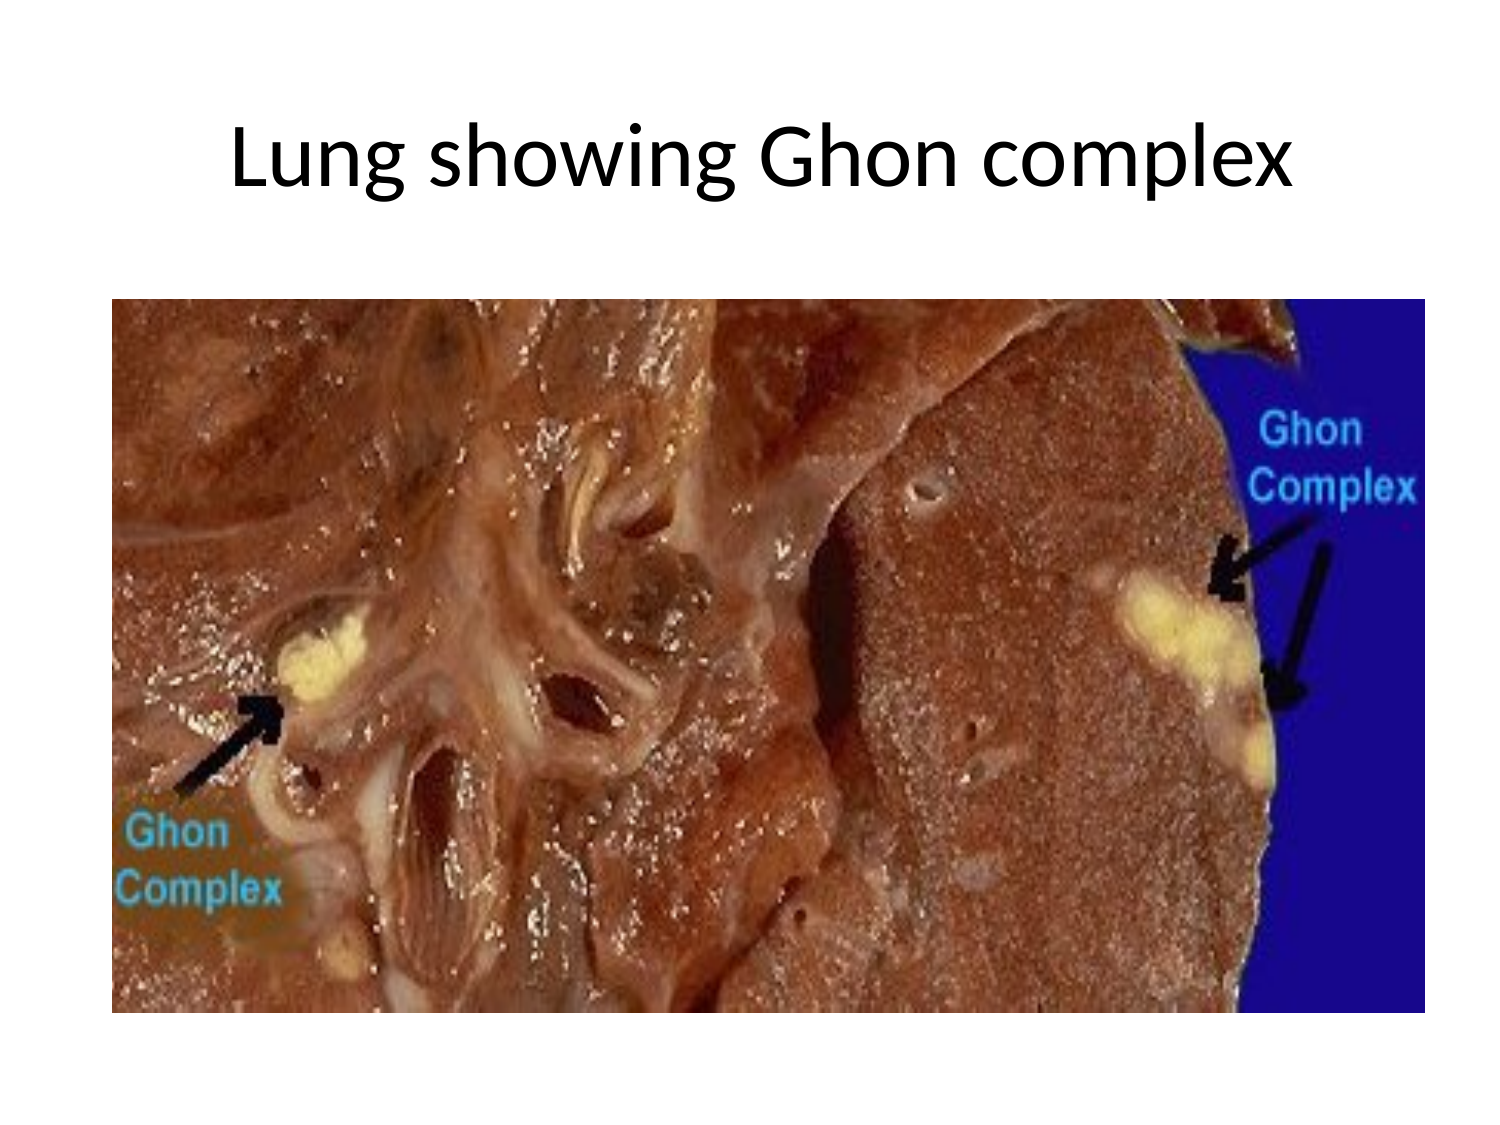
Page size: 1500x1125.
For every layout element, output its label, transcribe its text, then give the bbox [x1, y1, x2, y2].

picture [112, 299, 1426, 1013]
title Lung showing Ghon complex [125, 62, 1400, 238]
